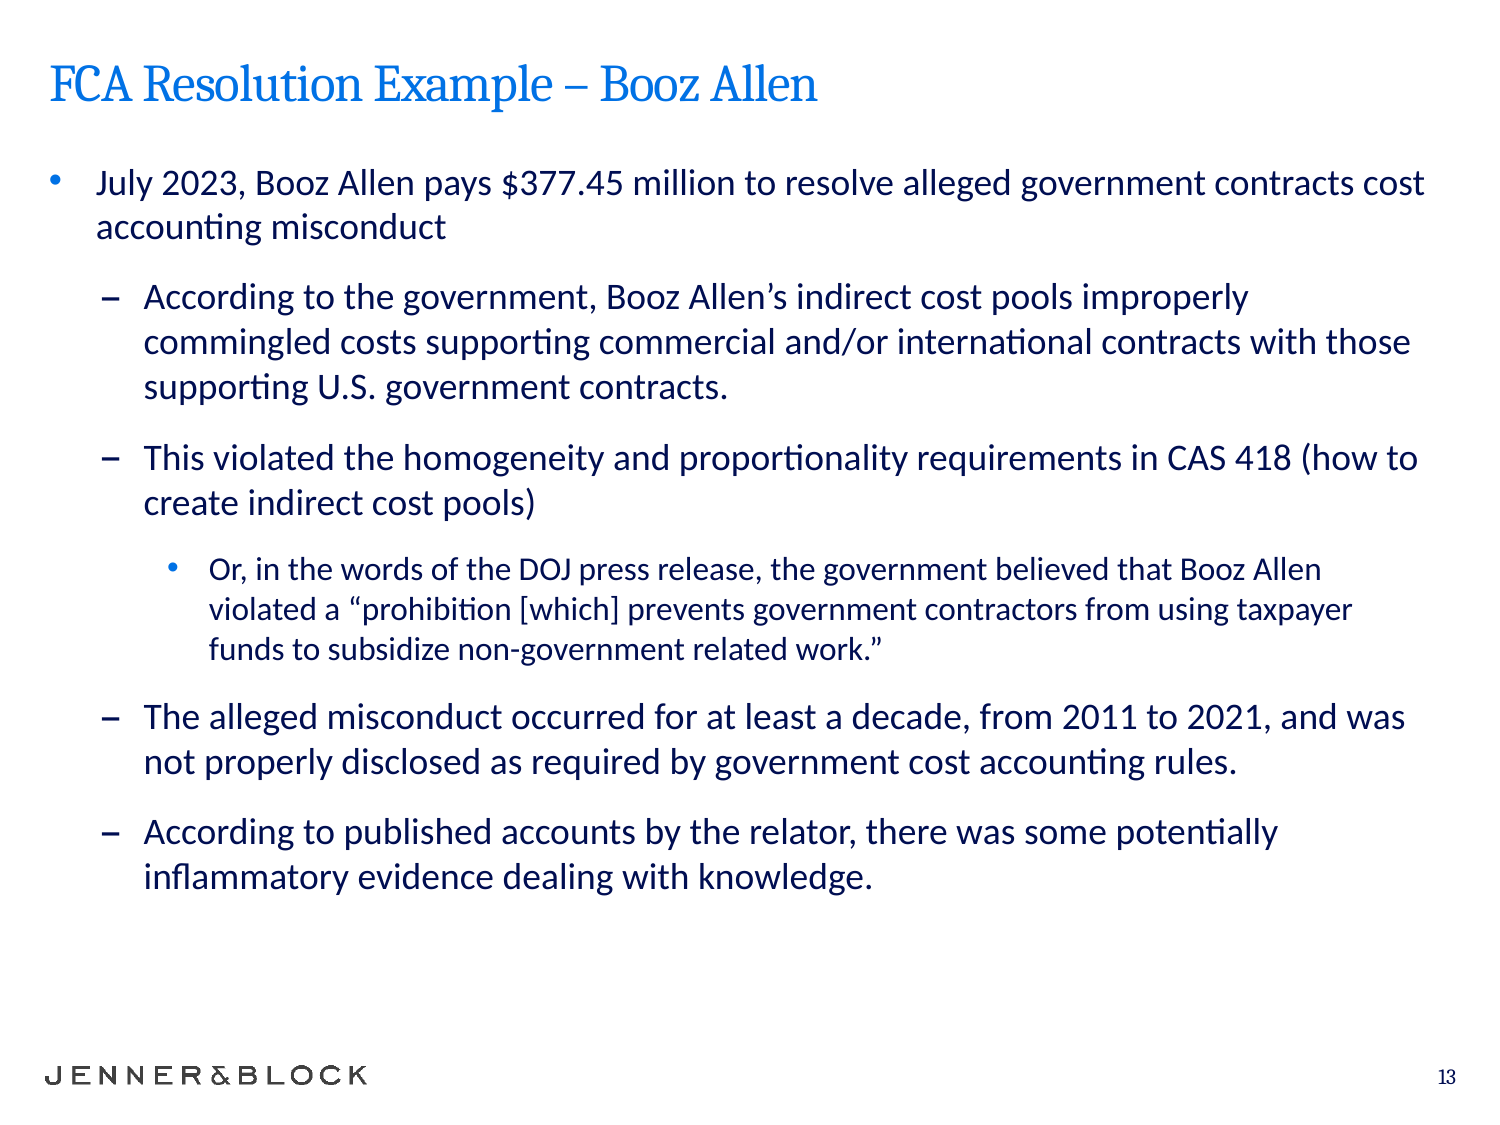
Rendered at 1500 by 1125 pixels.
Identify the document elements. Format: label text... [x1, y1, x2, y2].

list July 2023, Booz Allen pays $377.45 million to resolve alleged government contracts cost accounting misconduct According to the government, Booz Allen’s indirect cost pools improperly commingled costs supporting commercial and/or international contracts with those supporting U.S. government contracts. This violated the homogeneity and proportionality requirements in CAS 418 (how to create indirect cost pools) Or, in the words of the DOJ press release, the government believed that Booz Allen violated a “prohibition [which] prevents government contractors from using taxpayer funds to subsidize non-government related work.” The alleged misconduct occurred for at least a decade, from 2011 to 2021, and was not properly disclosed as required by government cost accounting rules. According to published accounts by the relator, there was some potentially inflammatory evidence dealing with knowledge. [48, 149, 1450, 1025]
title FCA Resolution Example – Booz Allen [49, 40, 1450, 120]
